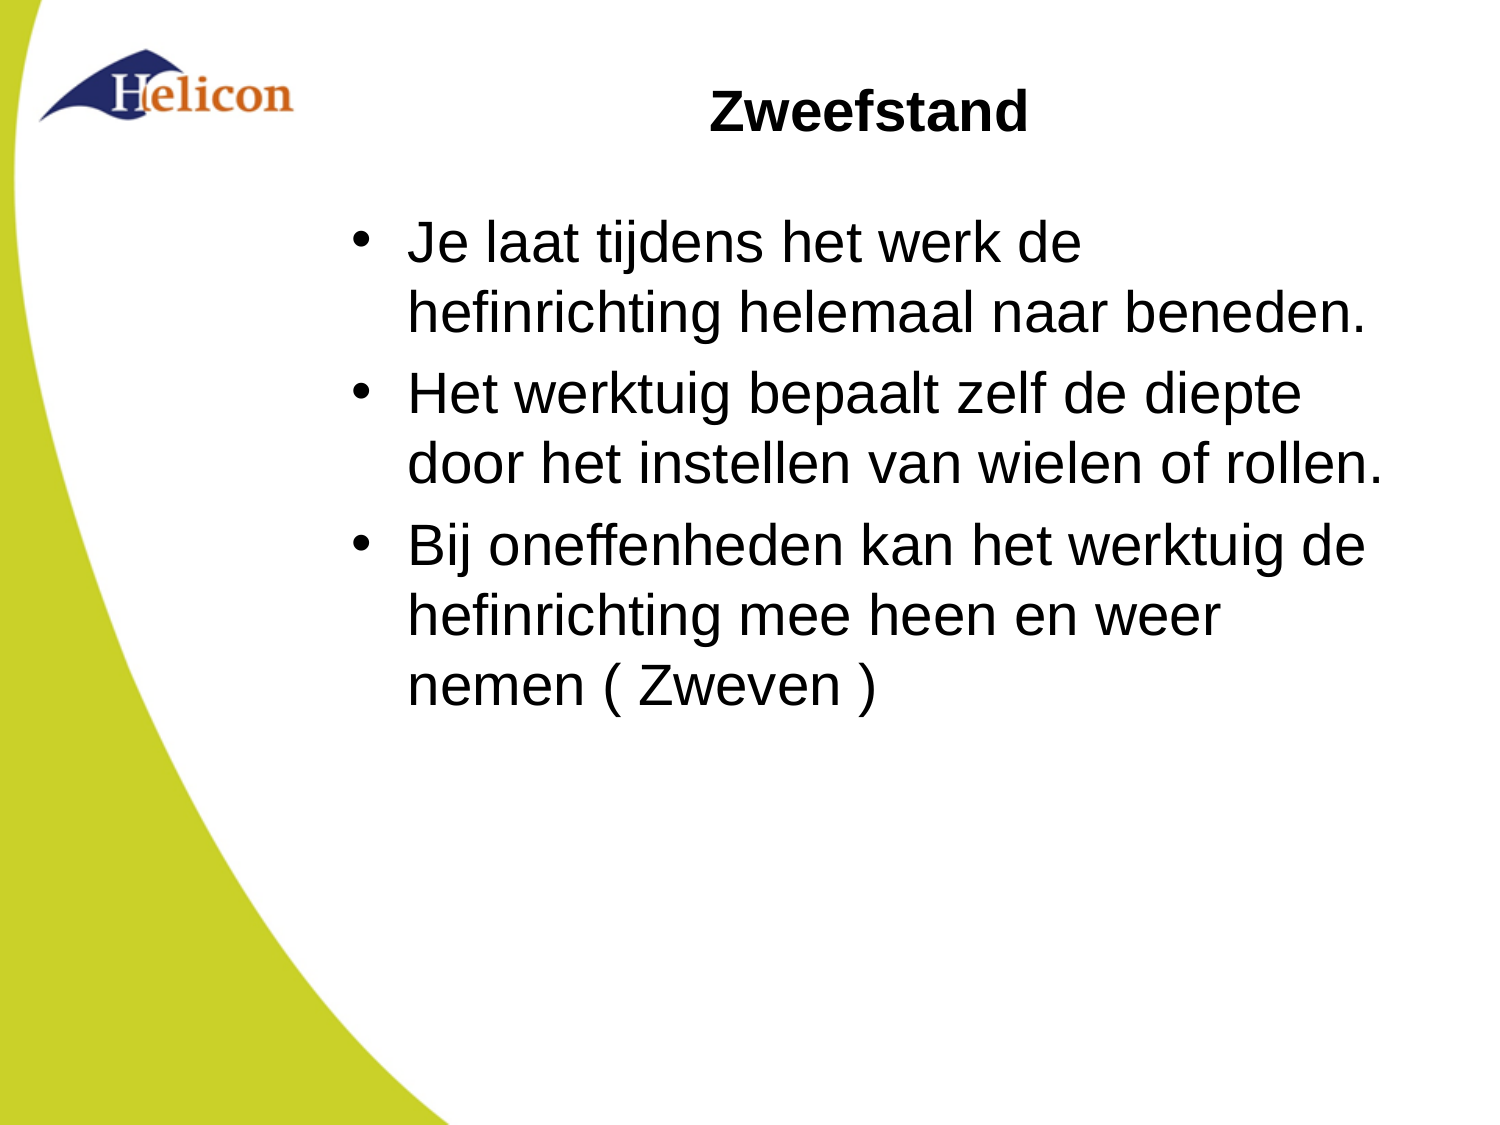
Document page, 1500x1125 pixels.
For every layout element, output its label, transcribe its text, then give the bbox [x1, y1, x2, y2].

title Zweefstand [324, 54, 1415, 161]
picture [0, 0, 1500, 1125]
list Je laat tijdens het werk de hefinrichting helemaal naar beneden. Het werktuig bepaalt zelf de diepte door het instellen van wielen of rollen. Bij oneffenheden kan het werktuig de hefinrichting mee heen en weer nemen ( Zweven ) [336, 196, 1425, 1005]
